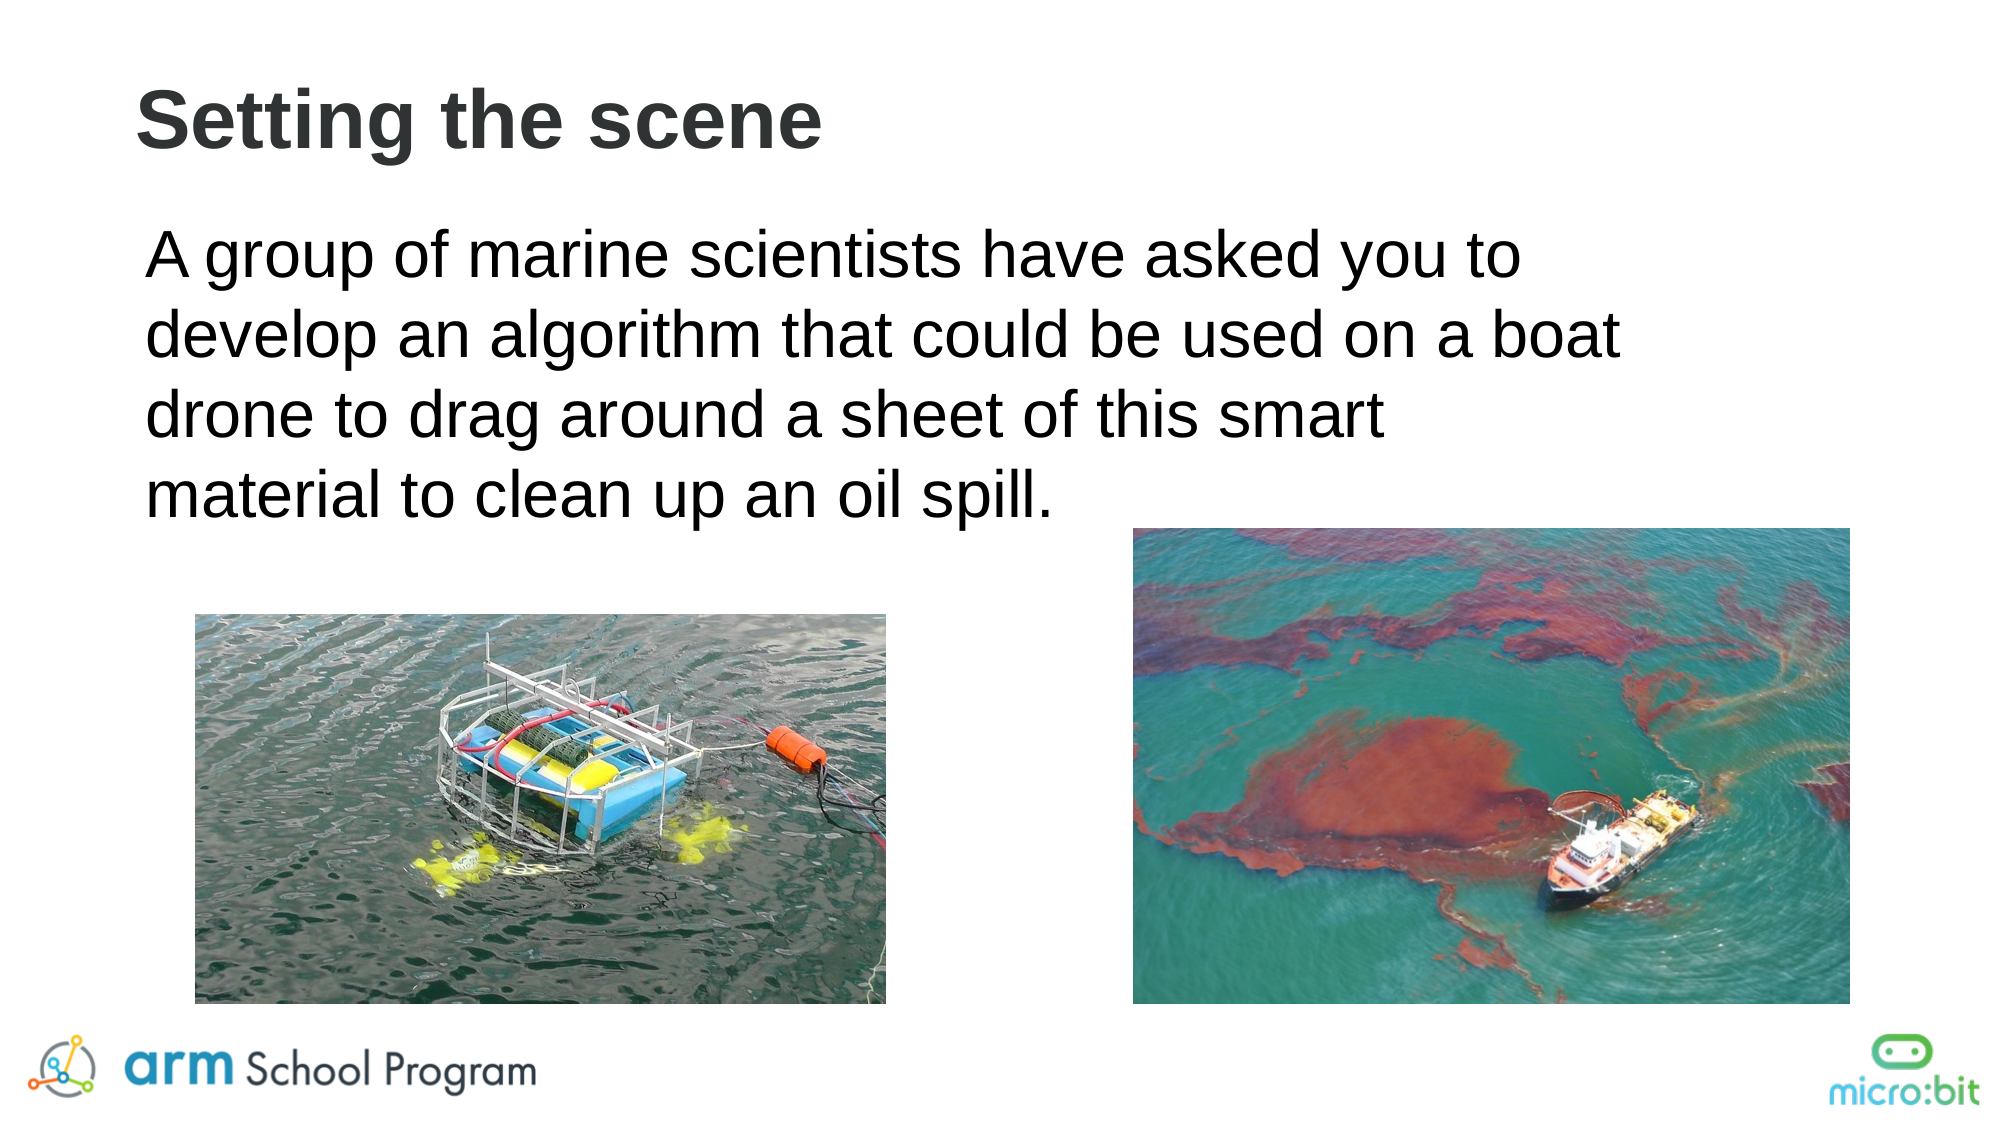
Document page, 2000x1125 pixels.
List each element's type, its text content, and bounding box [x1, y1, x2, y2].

picture [1829, 1029, 1980, 1106]
picture [194, 614, 887, 1004]
picture [20, 1029, 545, 1107]
picture [1133, 527, 1850, 1004]
text_box A group of marine scientists have asked you to develop an algorithm that could be used on a boat drone to drag around a sheet of this smart material to clean up an oil spill. [131, 203, 1648, 538]
title Setting the scene [135, 58, 1798, 151]
